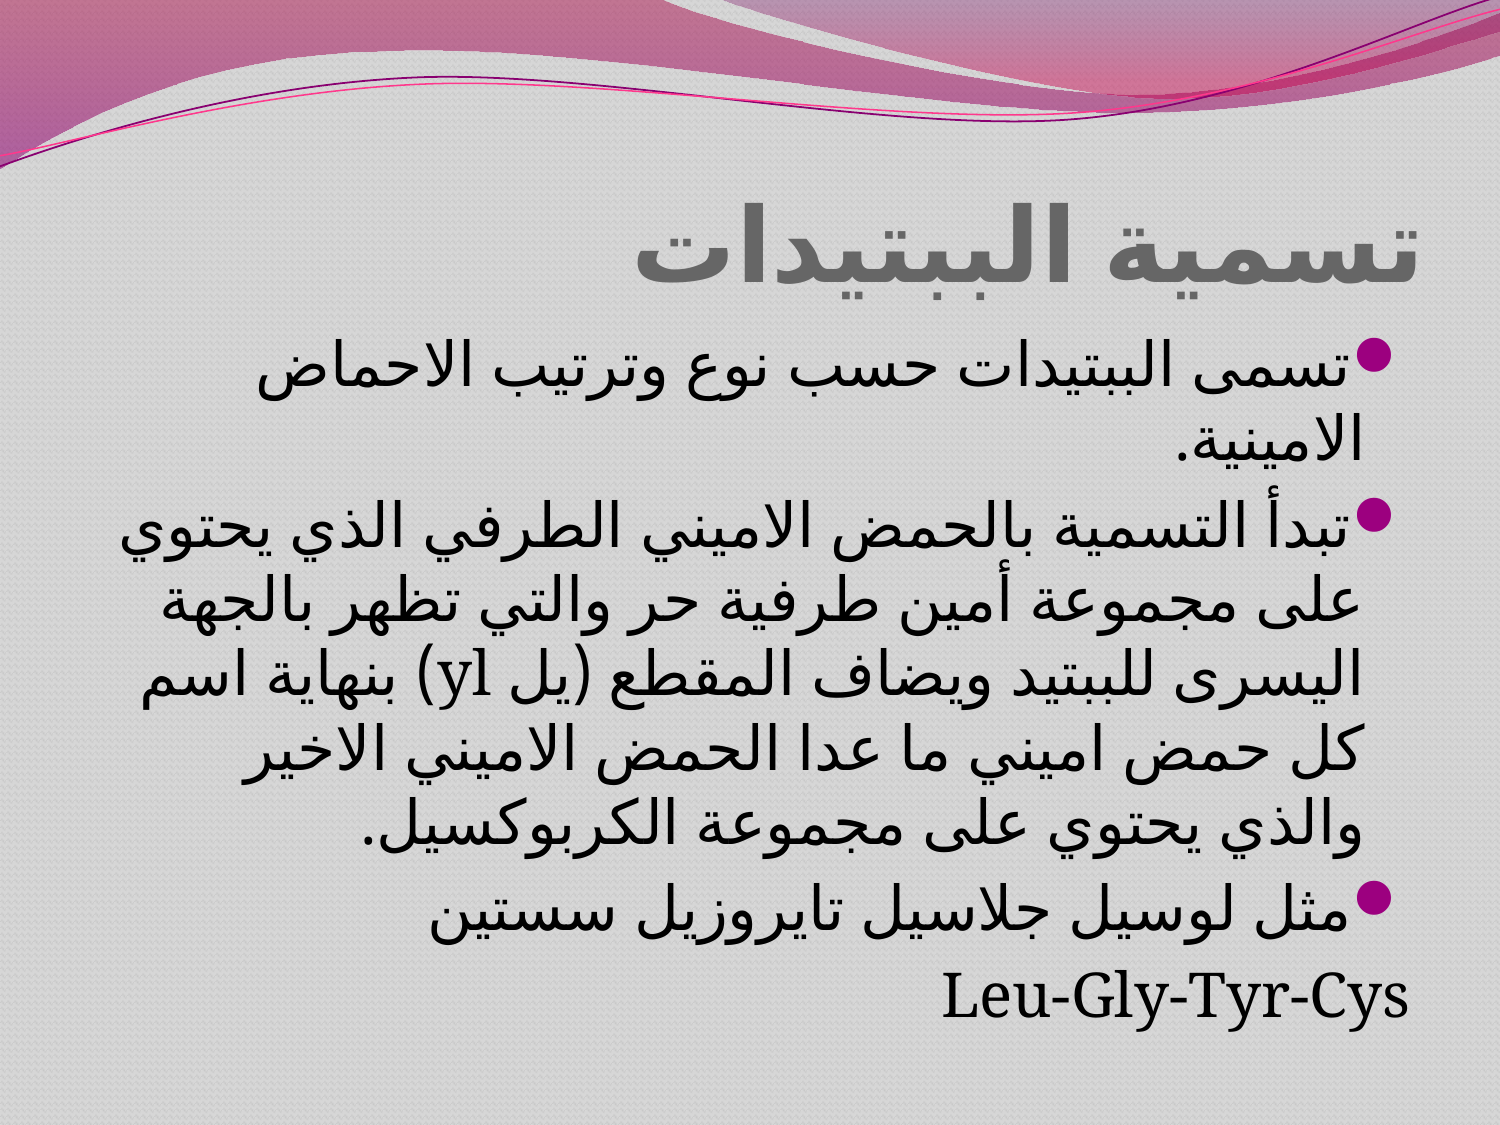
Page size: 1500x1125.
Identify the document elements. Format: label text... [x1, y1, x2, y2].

list تسمى الببتيدات حسب نوع وترتيب الاحماض الامينية. تبدأ التسمية بالحمض الاميني الطرفي الذي يحتوي على مجموعة أمين طرفية حر والتي تظهر بالجهة اليسرى للببتيد ويضاف المقطع (يل yl) بنهاية اسم كل حمض اميني ما عدا الحمض الاميني الاخير والذي يحتوي على مجموعة الكربوكسيل. مثل لوسيل جلاسيل تايروزيل سستين Leu-Gly-Tyr-Cys [75, 317, 1425, 1038]
title تسمية الببتيدات [75, 115, 1425, 303]
